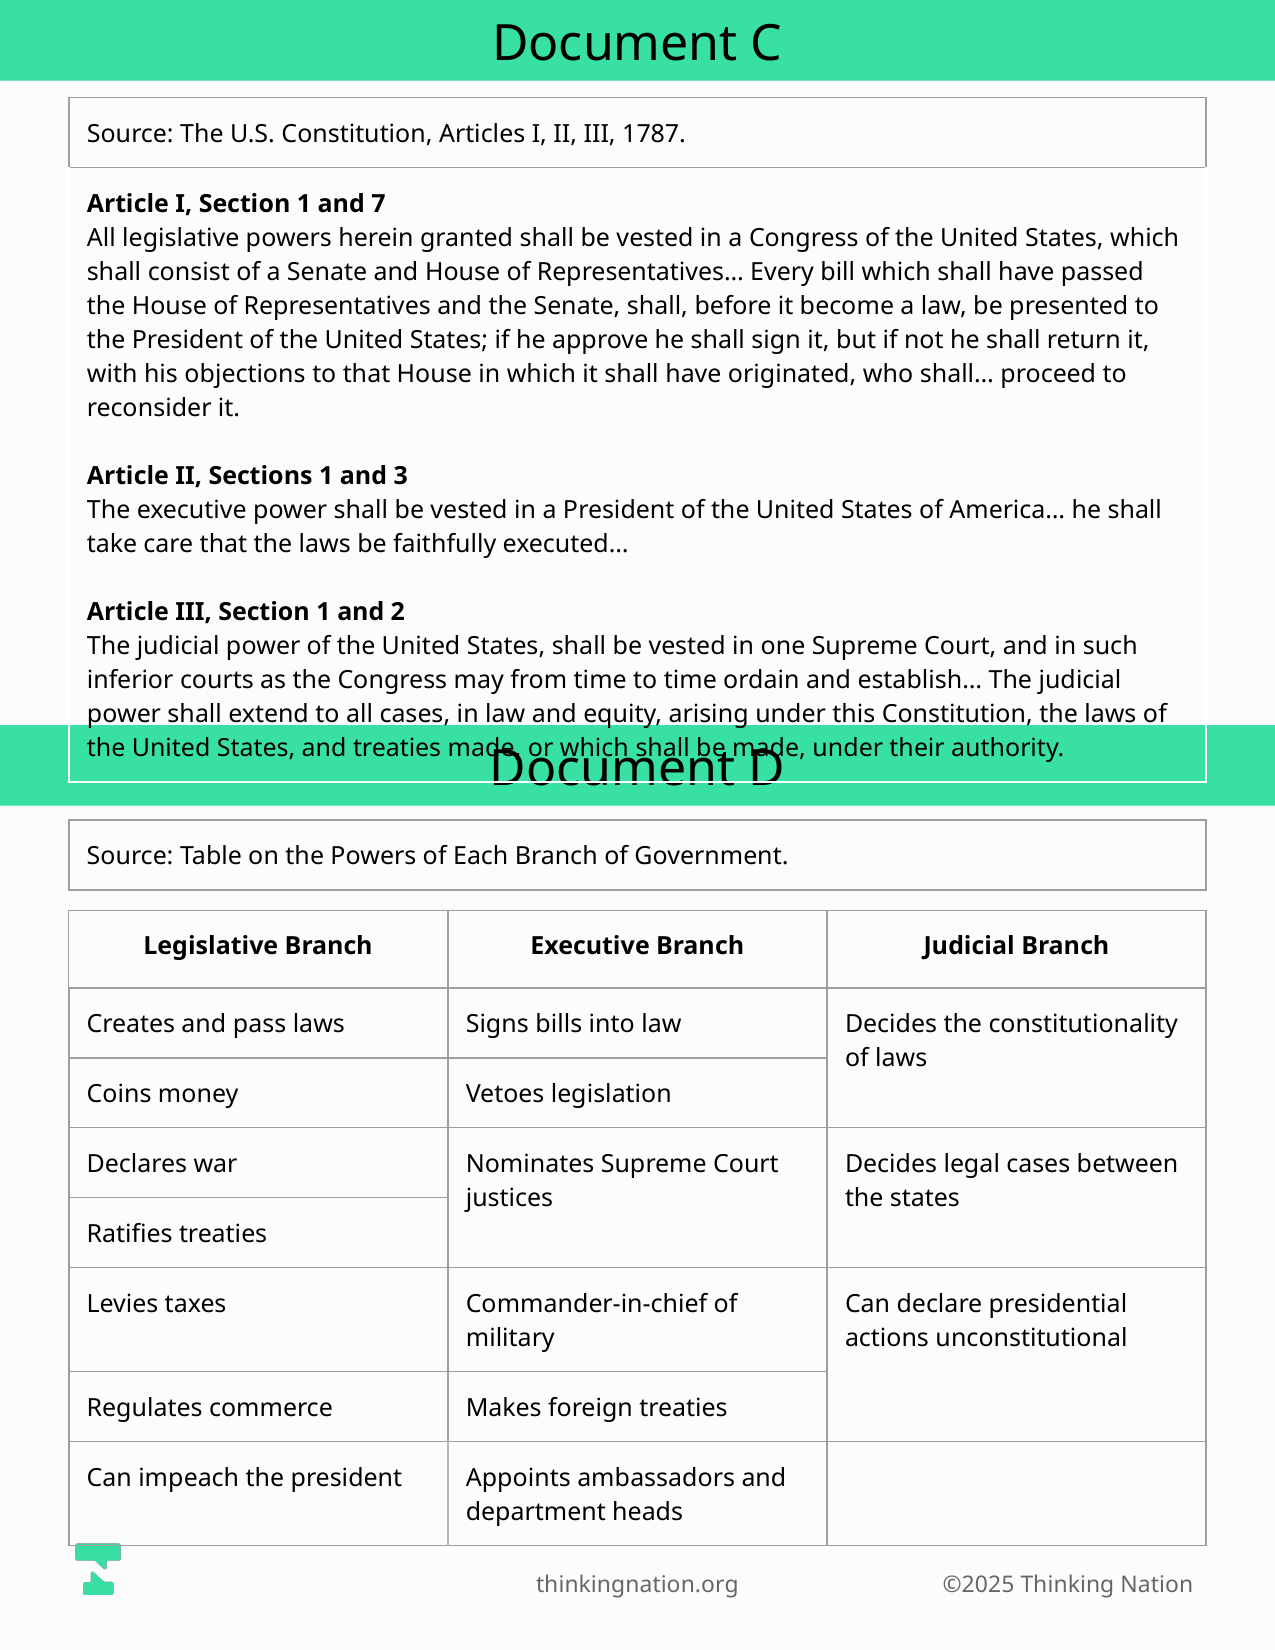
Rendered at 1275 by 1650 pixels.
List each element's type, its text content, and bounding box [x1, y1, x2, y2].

table_cell [828, 1442, 1205, 1545]
table_cell Ratifies treaties [70, 1198, 447, 1267]
text_box ©2025 Thinking Nation [907, 1553, 1210, 1605]
table_cell Commander-in-chief of military [449, 1268, 826, 1371]
table_header Source: Table on the Powers of Each Branch of Government. [70, 821, 1205, 889]
table_cell Creates and pass laws [70, 989, 447, 1057]
table_cell Coins money [70, 1059, 447, 1127]
table_cell Levies taxes [70, 1268, 447, 1371]
table_cell Can impeach the president [70, 1442, 447, 1545]
table_cell Appoints ambassadors and department heads [449, 1442, 826, 1545]
text_box Document C [0, 0, 1275, 81]
table_cell Makes foreign treaties [449, 1372, 826, 1441]
table_cell Regulates commerce [70, 1372, 447, 1441]
table_cell Signs bills into law [449, 989, 826, 1057]
table_cell Nominates Supreme Court justices [449, 1128, 826, 1267]
table_cell Can declare presidential actions unconstitutional [828, 1268, 1205, 1441]
table_header Source: The U.S. Constitution, Articles I, II, III, 1787. [70, 98, 1205, 167]
table_header Legislative Branch [69, 911, 447, 987]
table_cell Vetoes legislation [449, 1059, 826, 1127]
table_cell Decides the constitutionality of laws [828, 989, 1205, 1127]
table_header Executive Branch [449, 911, 826, 987]
text_box thinkingnation.org [486, 1553, 789, 1605]
table_header Judicial Branch [828, 911, 1205, 987]
table_cell Article I, Section 1 and 7 All legislative powers herein granted shall be vested in a Congress of the United States, which shall consist of a Senate and House of Representatives… Every bill which shall have passed the House of Representatives and the Senate, shall, before it become a law, be presented to the President of the United States; if he approve he shall sign it, but if not he shall return it, with his objections to that House in which it shall have originated, who shall… proceed to reconsider it. Article II, Sections 1 and 3 The executive power shall be vested in a President of the United States of America… he shall take care that the laws be faithfully executed… Article III, Section 1 and 2 The judicial power of the United States, shall be vested in one Supreme Court, and in such inferior courts as the Congress may from time to time ordain and establish… The judicial power shall extend to all cases, in law and equity, arising under this Constitution, the laws of the United States, and treaties made, or which shall be made, under their authority. [70, 168, 1205, 781]
table_cell Decides legal cases between the states [828, 1128, 1205, 1267]
picture [62, 1533, 134, 1605]
table_cell Declares war [70, 1128, 447, 1197]
text_box Document D [0, 725, 1275, 806]
